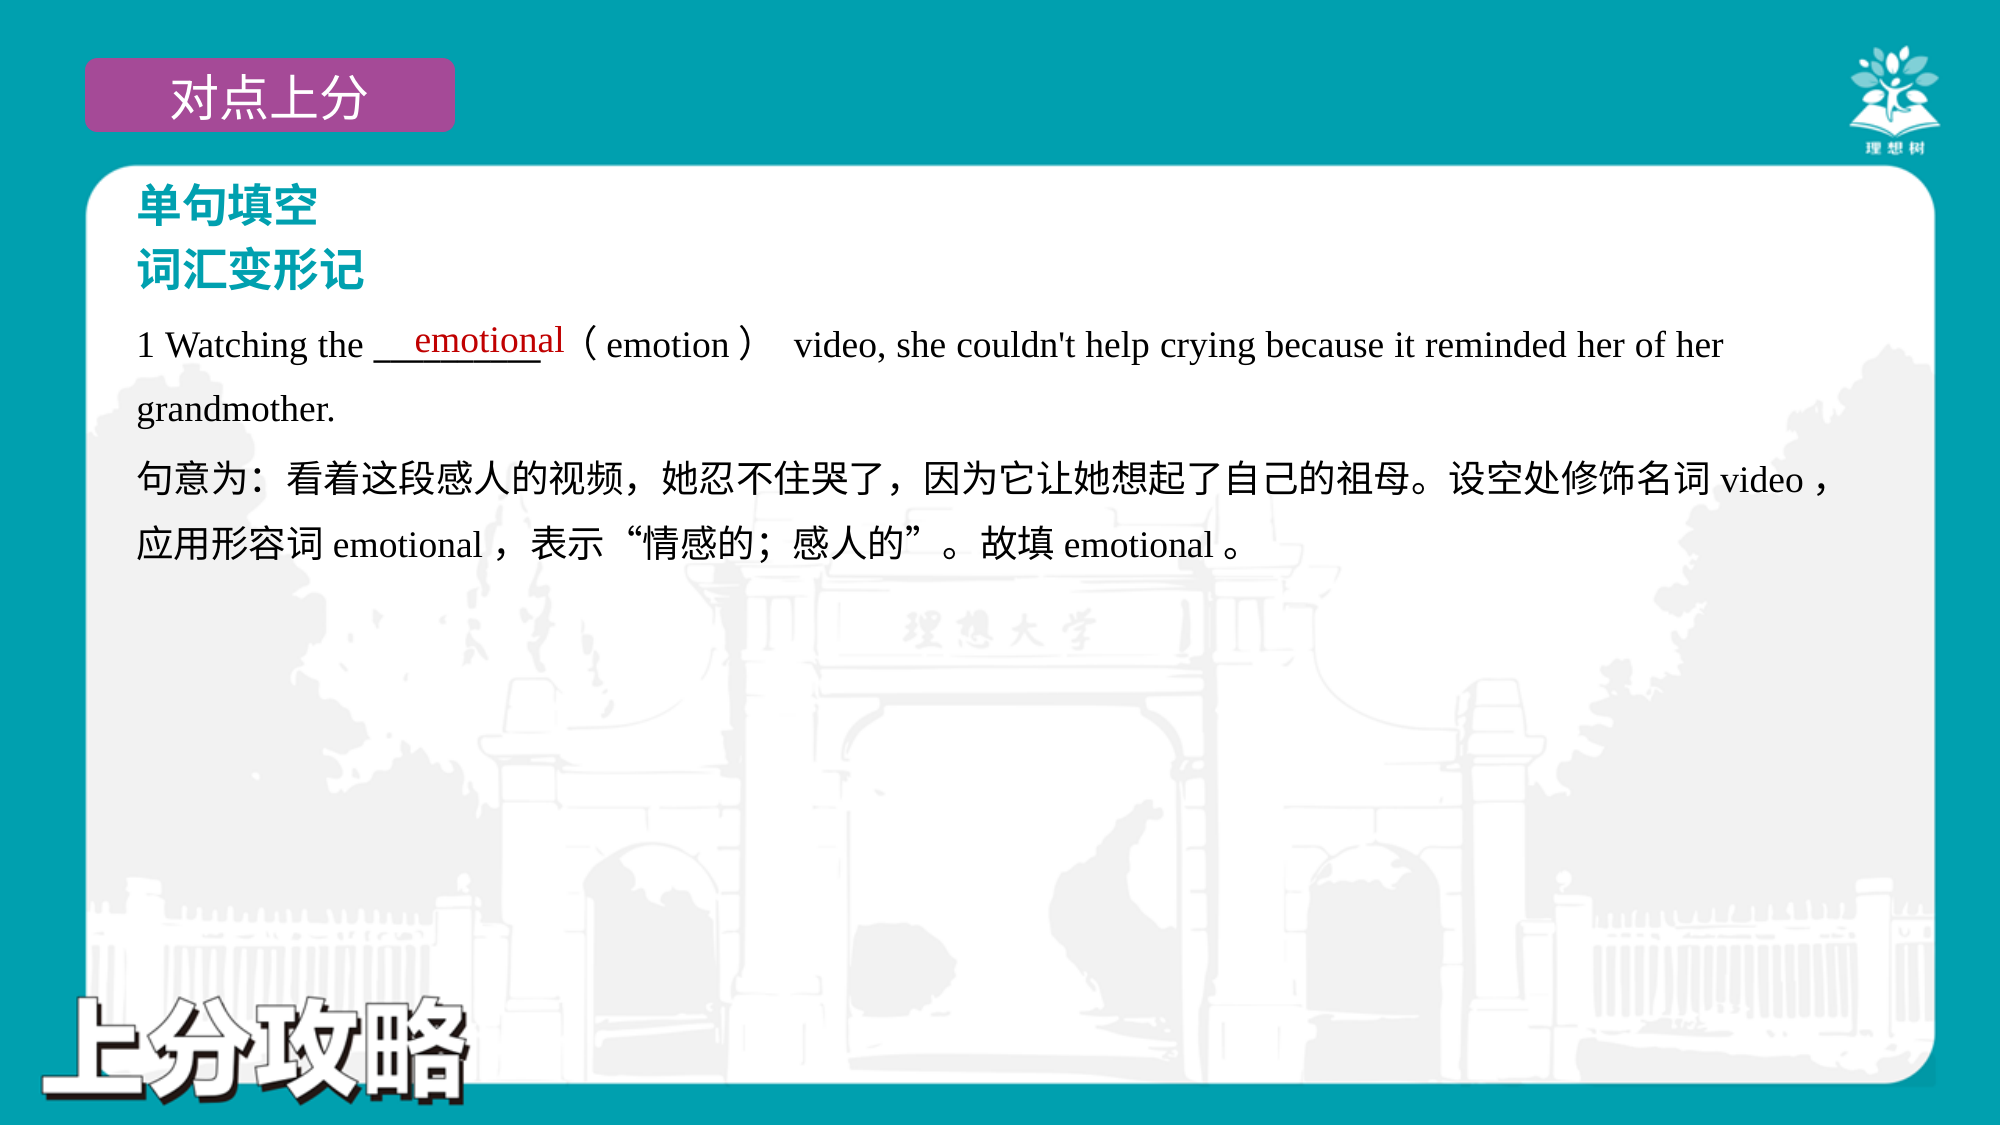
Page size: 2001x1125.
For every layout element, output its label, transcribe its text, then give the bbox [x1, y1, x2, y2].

text_box emotional [401, 290, 579, 353]
text_box 1 Watching the __________ （emotion） video, she couldn't help crying because it reminded her of her grandmother. [136, 295, 1865, 423]
picture [0, 0, 2000, 1125]
text_box 词汇变形记 [136, 240, 1865, 295]
text_box 单句填空 [136, 176, 1865, 232]
text_box 句意为：看着这段感人的视频，她忍不住哭了，因为它让她想起了自己的祖母。设空处修饰名词video， 应用形容词emotional，表示“情感的；感人的”。故填emotional。 [136, 431, 1865, 559]
